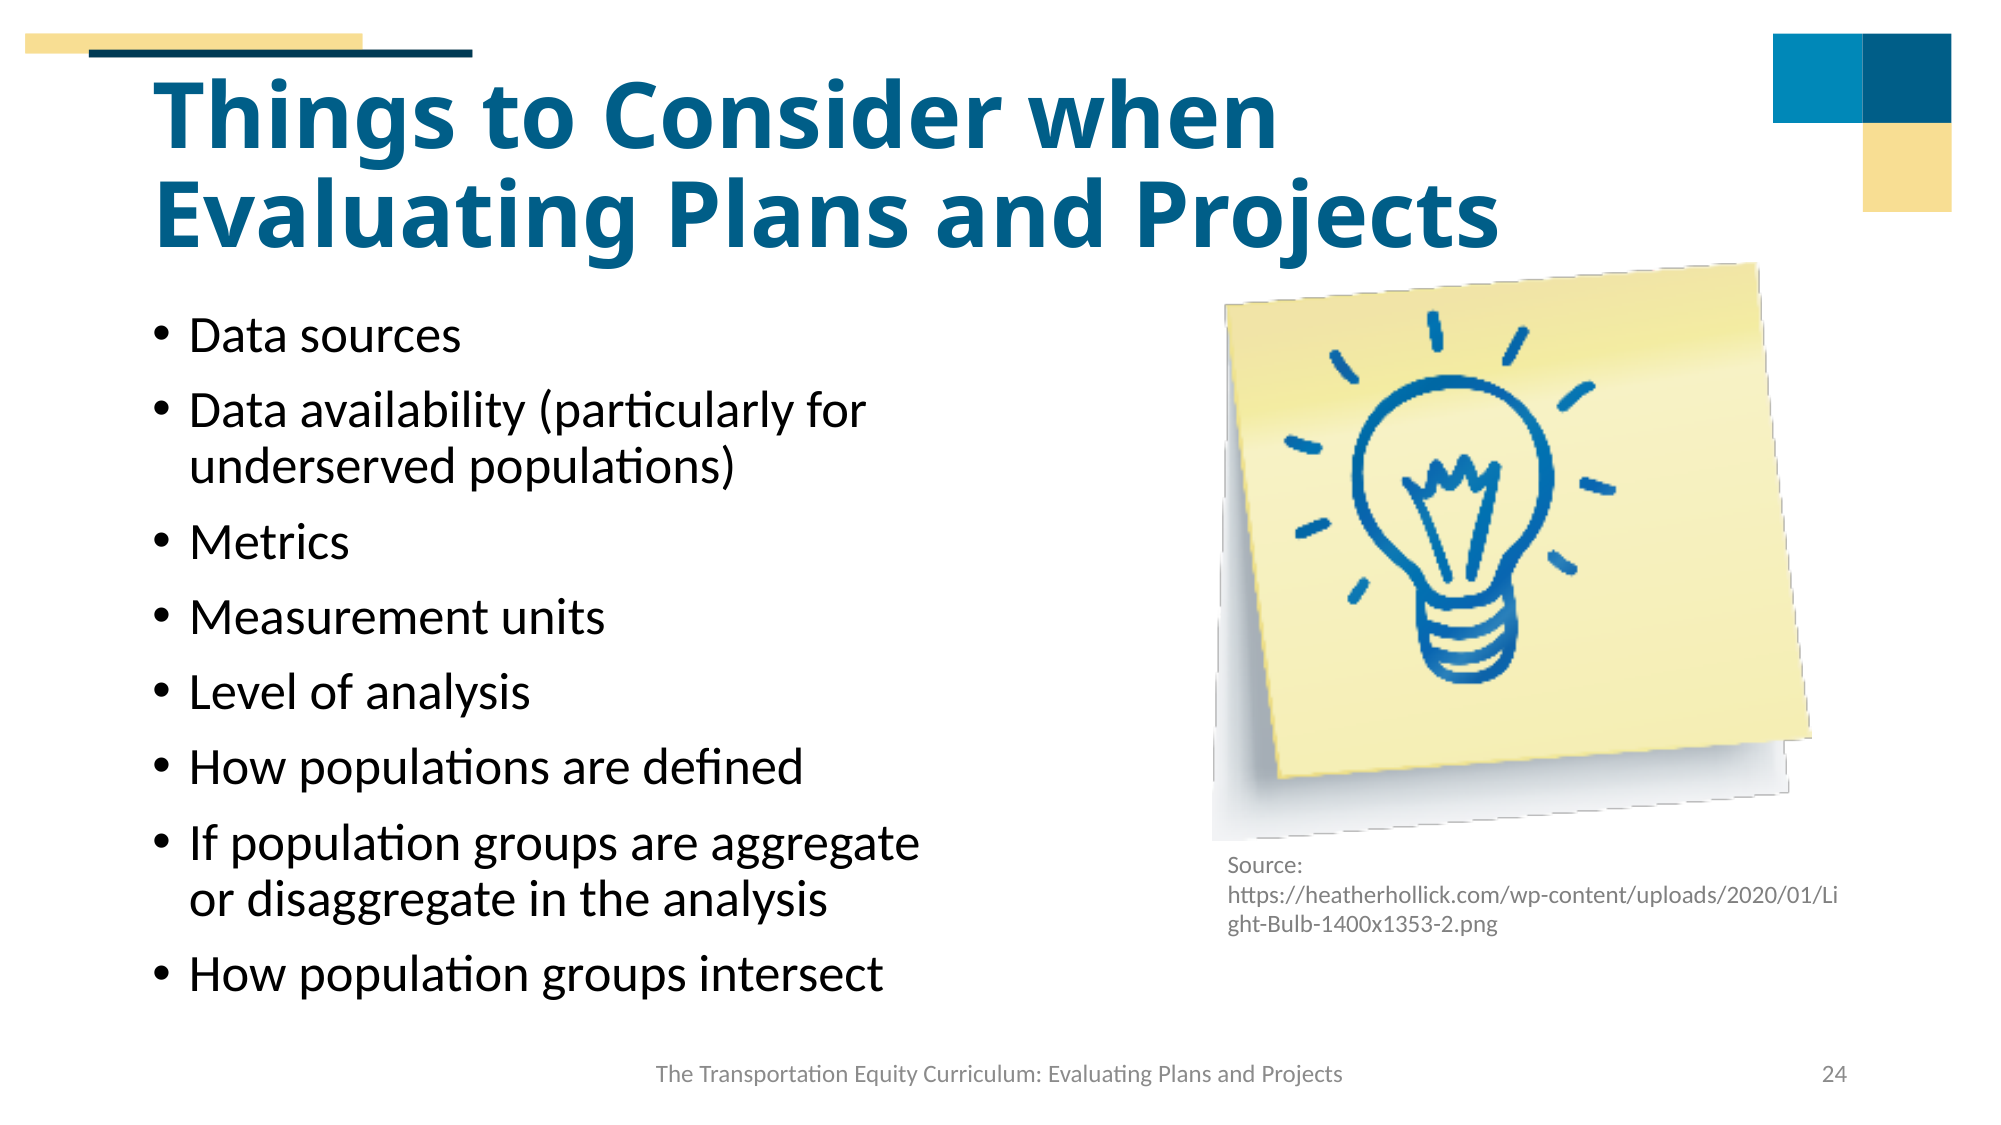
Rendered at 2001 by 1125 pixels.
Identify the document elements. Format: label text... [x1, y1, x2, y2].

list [1212, 262, 1812, 841]
footer The Transportation Equity Curriculum: Evaluating Plans and Projects [638, 1042, 1362, 1103]
title Things to Consider when Evaluating Plans and Projects [137, 59, 1776, 278]
text_box Source: https://heatherhollick.com/wp-content/uploads/2020/01/Light-Bulb-1400x1353-2.png [1212, 840, 1863, 946]
slide_number 24 [1412, 1042, 1863, 1103]
list Data sources Data availability (particularly for underserved populations) Metrics Measurement units Level of analysis How populations are defined If population groups are aggregate or disaggregate in the analysis How population groups intersect [137, 299, 988, 1014]
